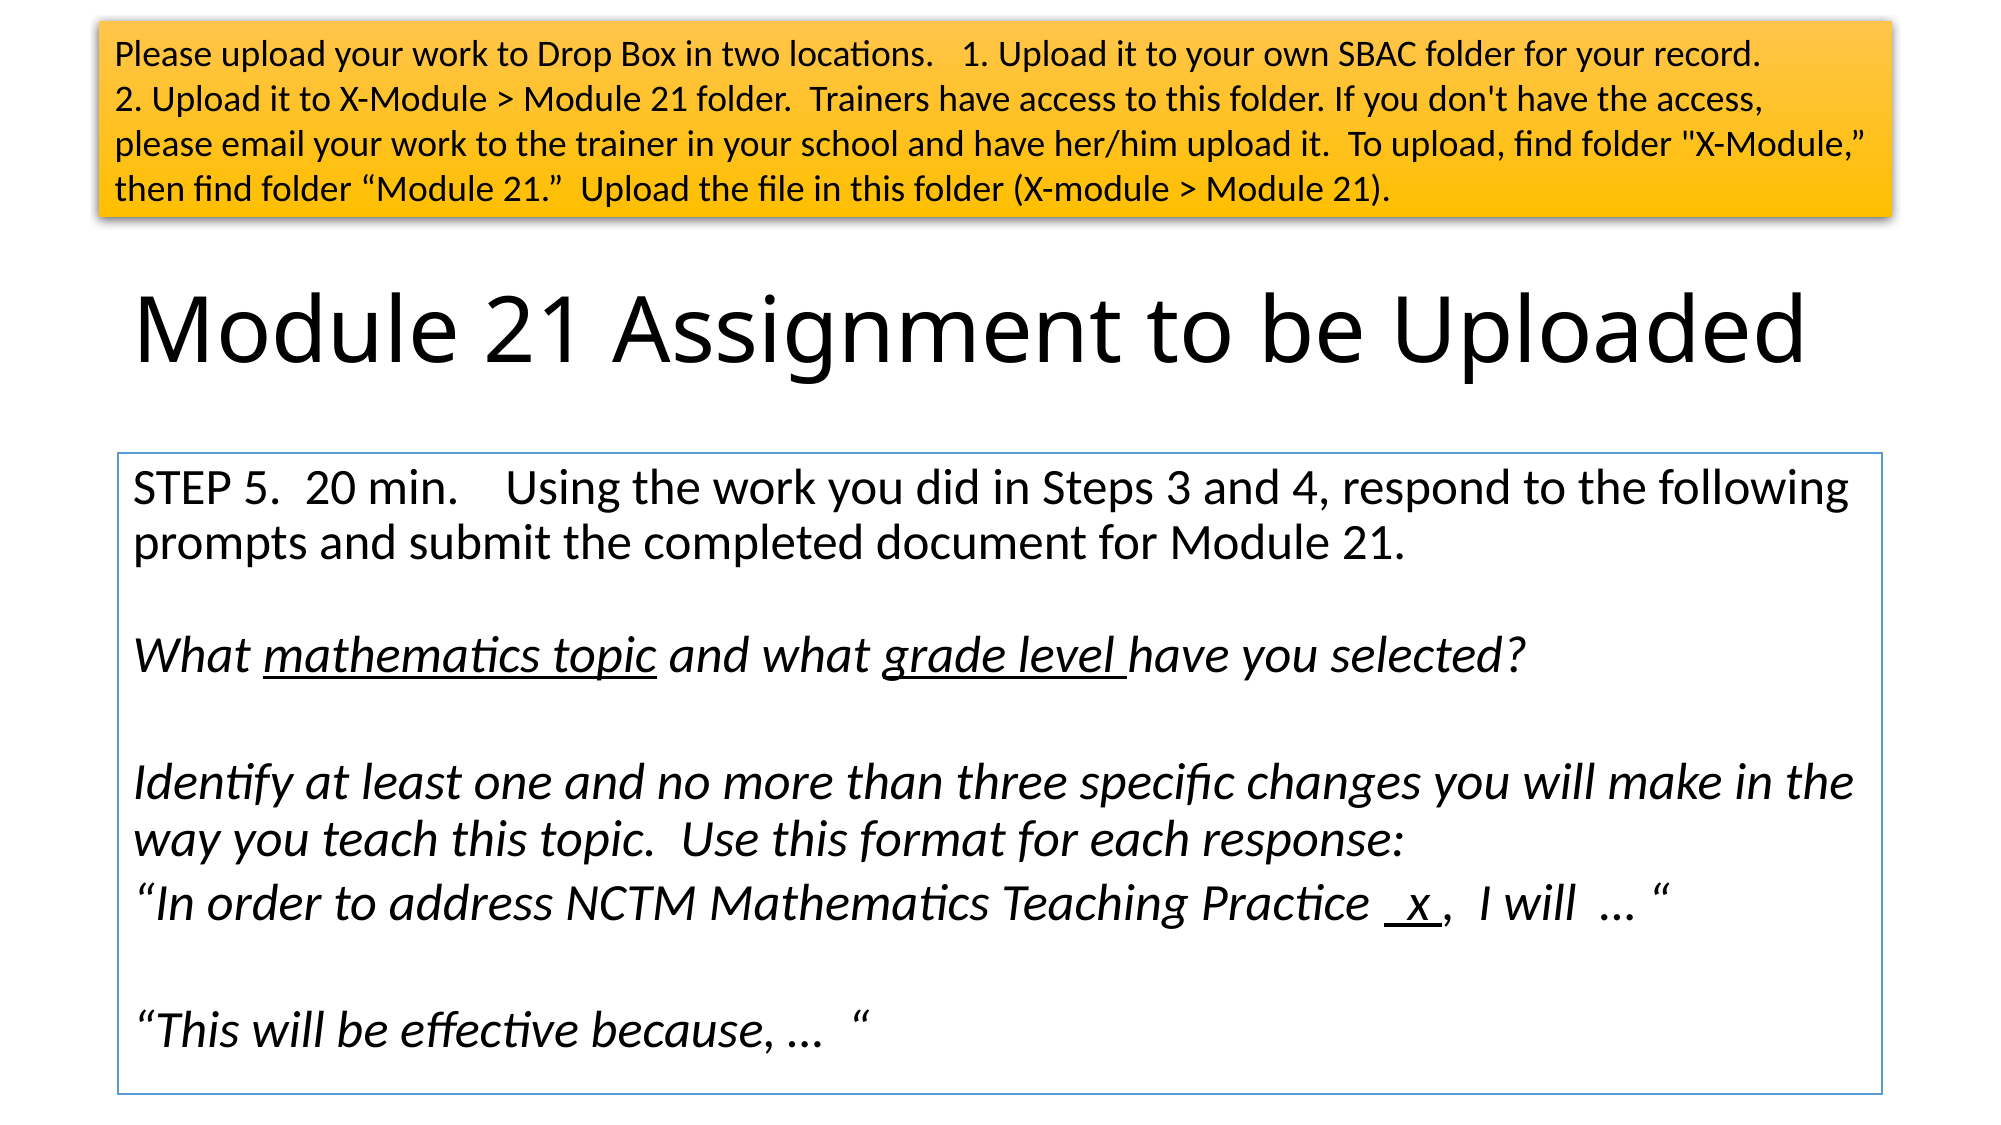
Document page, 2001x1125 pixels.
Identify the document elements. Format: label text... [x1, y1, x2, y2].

title Module 21 Assignment to be Uploaded [117, 230, 1843, 442]
text_box Please upload your work to Drop Box in two locations. 1. Upload it to your own SBAC folder for your record. 2. Upload it to X-Module > Module 21 folder. Trainers have access to this folder. If you don't have the access, please email your work to the trainer in your school and have her/him upload it. To upload, find folder "X-Module,” then find folder “Module 21.” Upload the file in this folder (X-module > Module 21). [99, 21, 1892, 217]
list STEP 5. 20 min. Using the work you did in Steps 3 and 4, respond to the following prompts and submit the completed document for Module 21. What mathematics topic and what grade level have you selected? Identify at least one and no more than three specific changes you will make in the way you teach this topic. Use this format for each response: “In order to address NCTM Mathematics Teaching Practice x , I will … “ “This will be effective because, … “ [117, 452, 1883, 1095]
